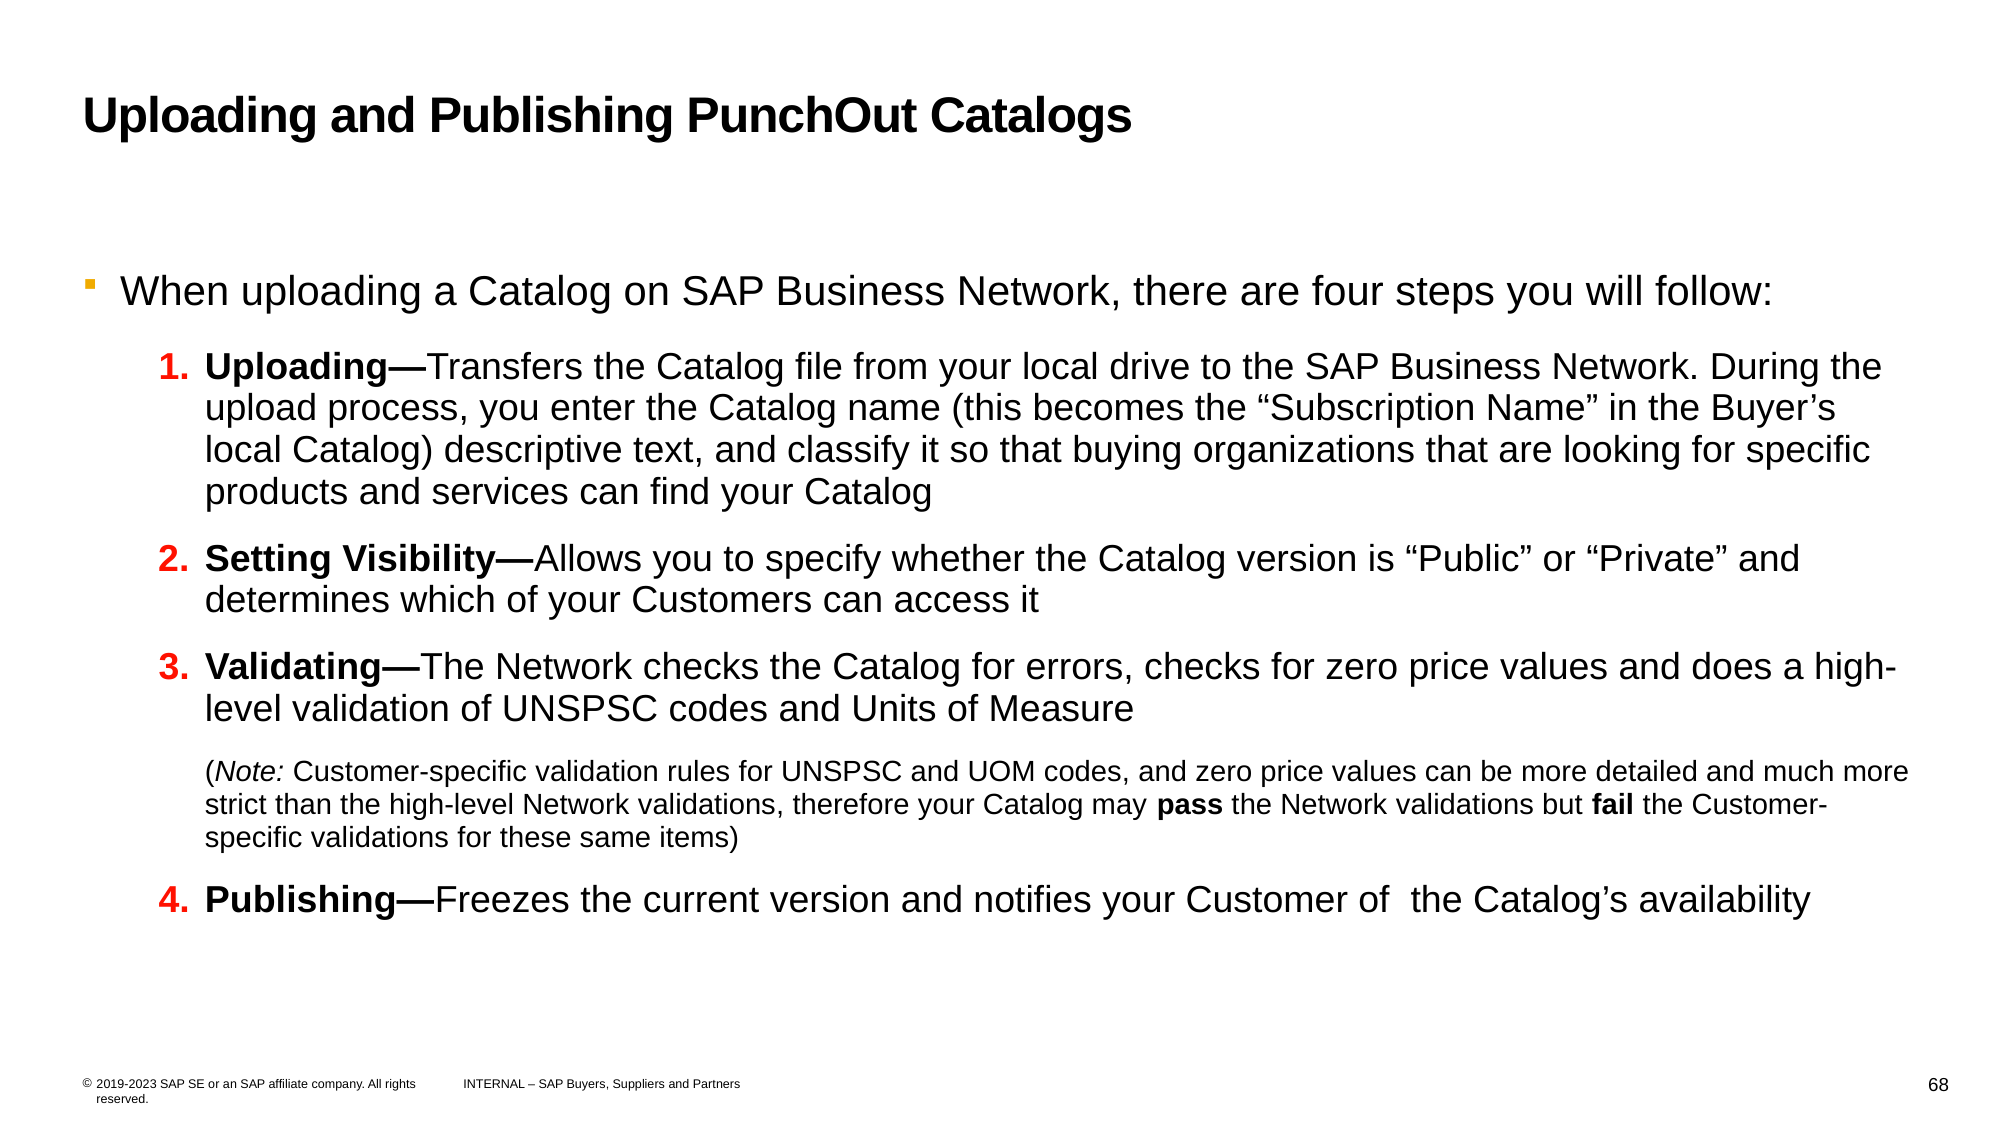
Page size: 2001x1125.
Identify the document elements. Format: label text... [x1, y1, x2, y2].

title Uploading and Publishing PunchOut Catalogs [82, 82, 1918, 144]
list When uploading a Catalog on SAP Business Network, there are four steps you will follow: Uploading—Transfers the Catalog file from your local drive to the SAP Business Network. During the upload process, you enter the Catalog name (this becomes the “Subscription Name” in the Buyer’s local Catalog) descriptive text, and classify it so that buying organizations that are looking for specific products and services can find your Catalog Setting Visibility—Allows you to specify whether the Catalog version is “Public” or “Private” and determines which of your Customers can access it Validating—The Network checks the Catalog for errors, checks for zero price values and does a high-level validation of UNSPSC codes and Units of Measure (Note: Customer-specific validation rules for UNSPSC and UOM codes, and zero price values can be more detailed and much more strict than the high-level Network validations, therefore your Catalog may pass the Network validations but fail the Customer-specific validations for these same items) Publishing—Freezes the current version and notifies your Customer of the Catalog’s availability [82, 265, 1918, 1040]
